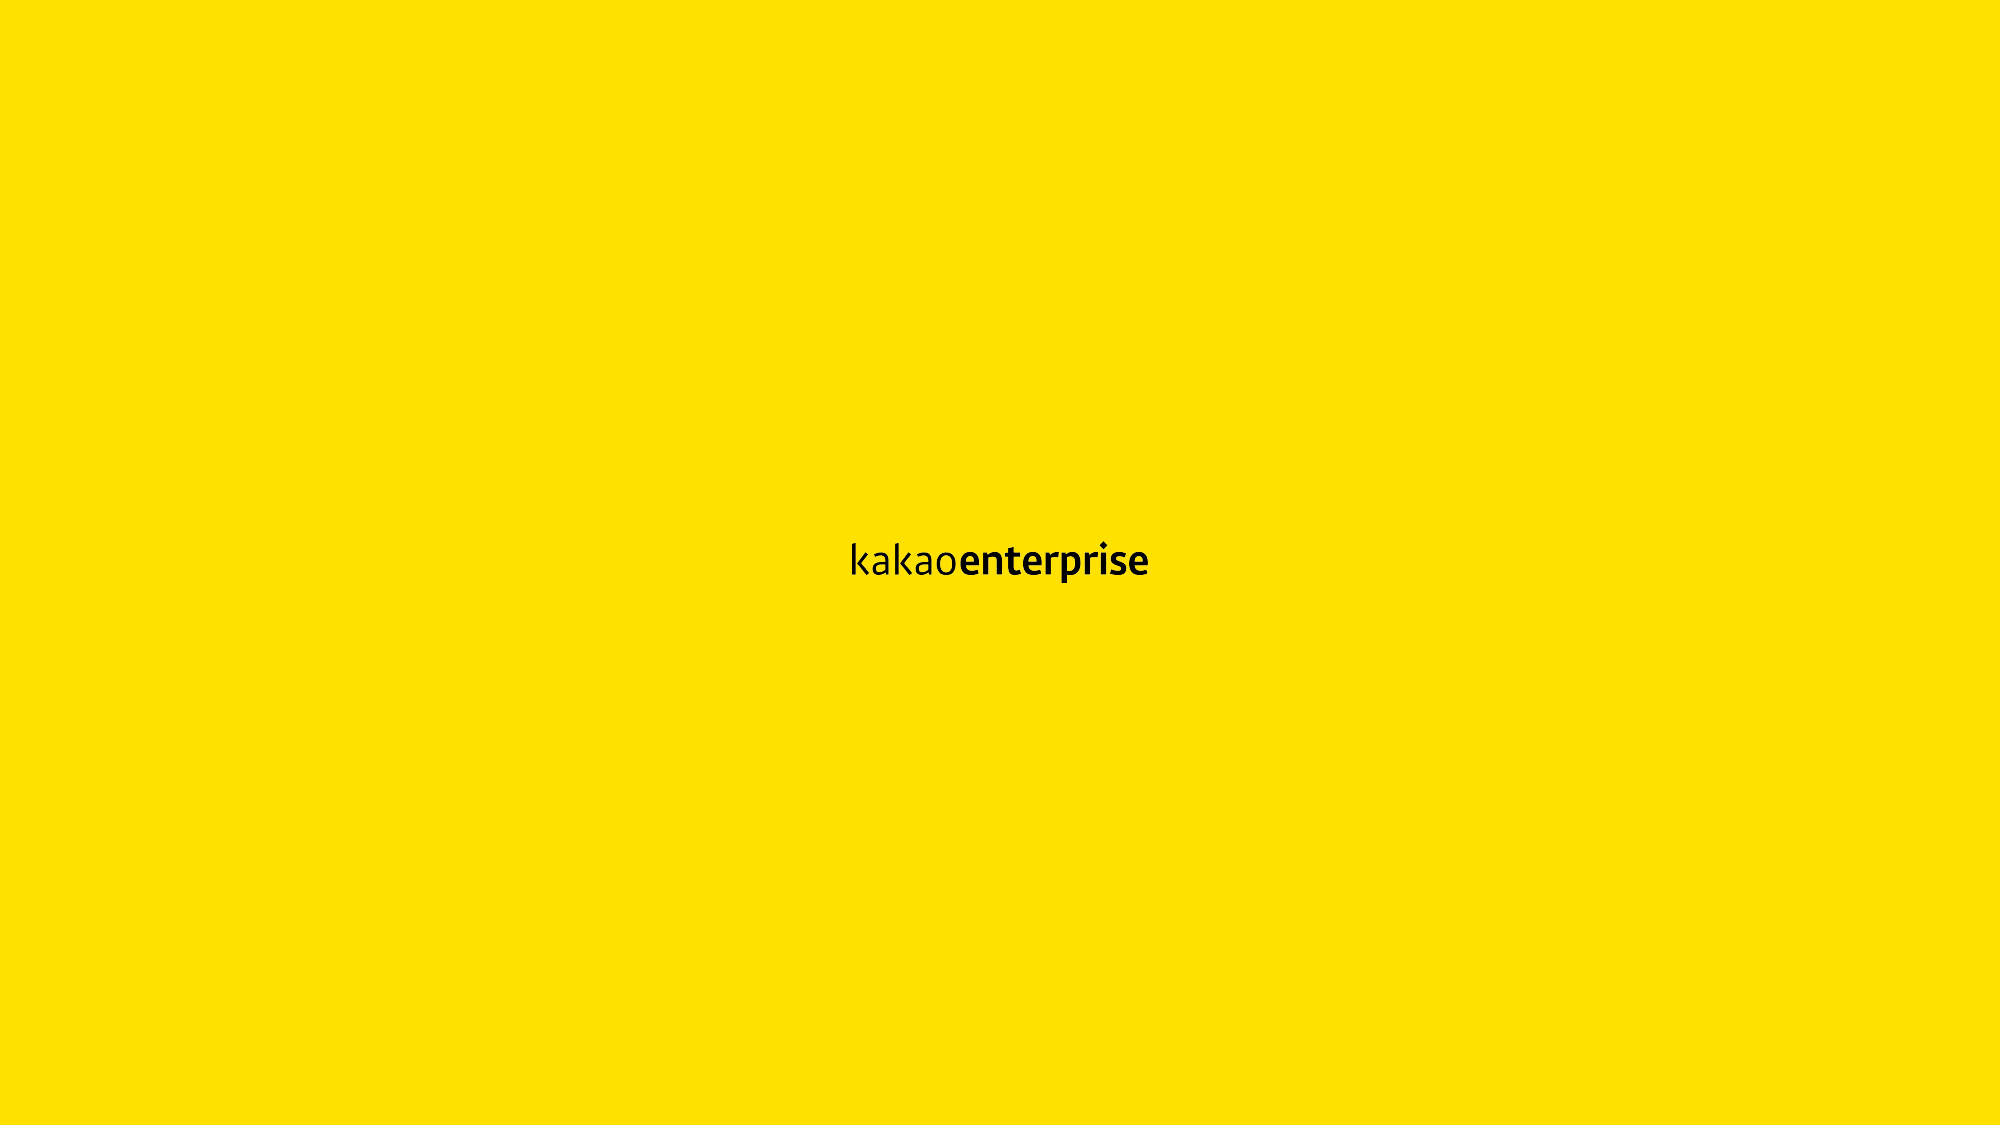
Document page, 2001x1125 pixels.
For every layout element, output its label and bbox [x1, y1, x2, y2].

picture [852, 541, 1148, 583]
